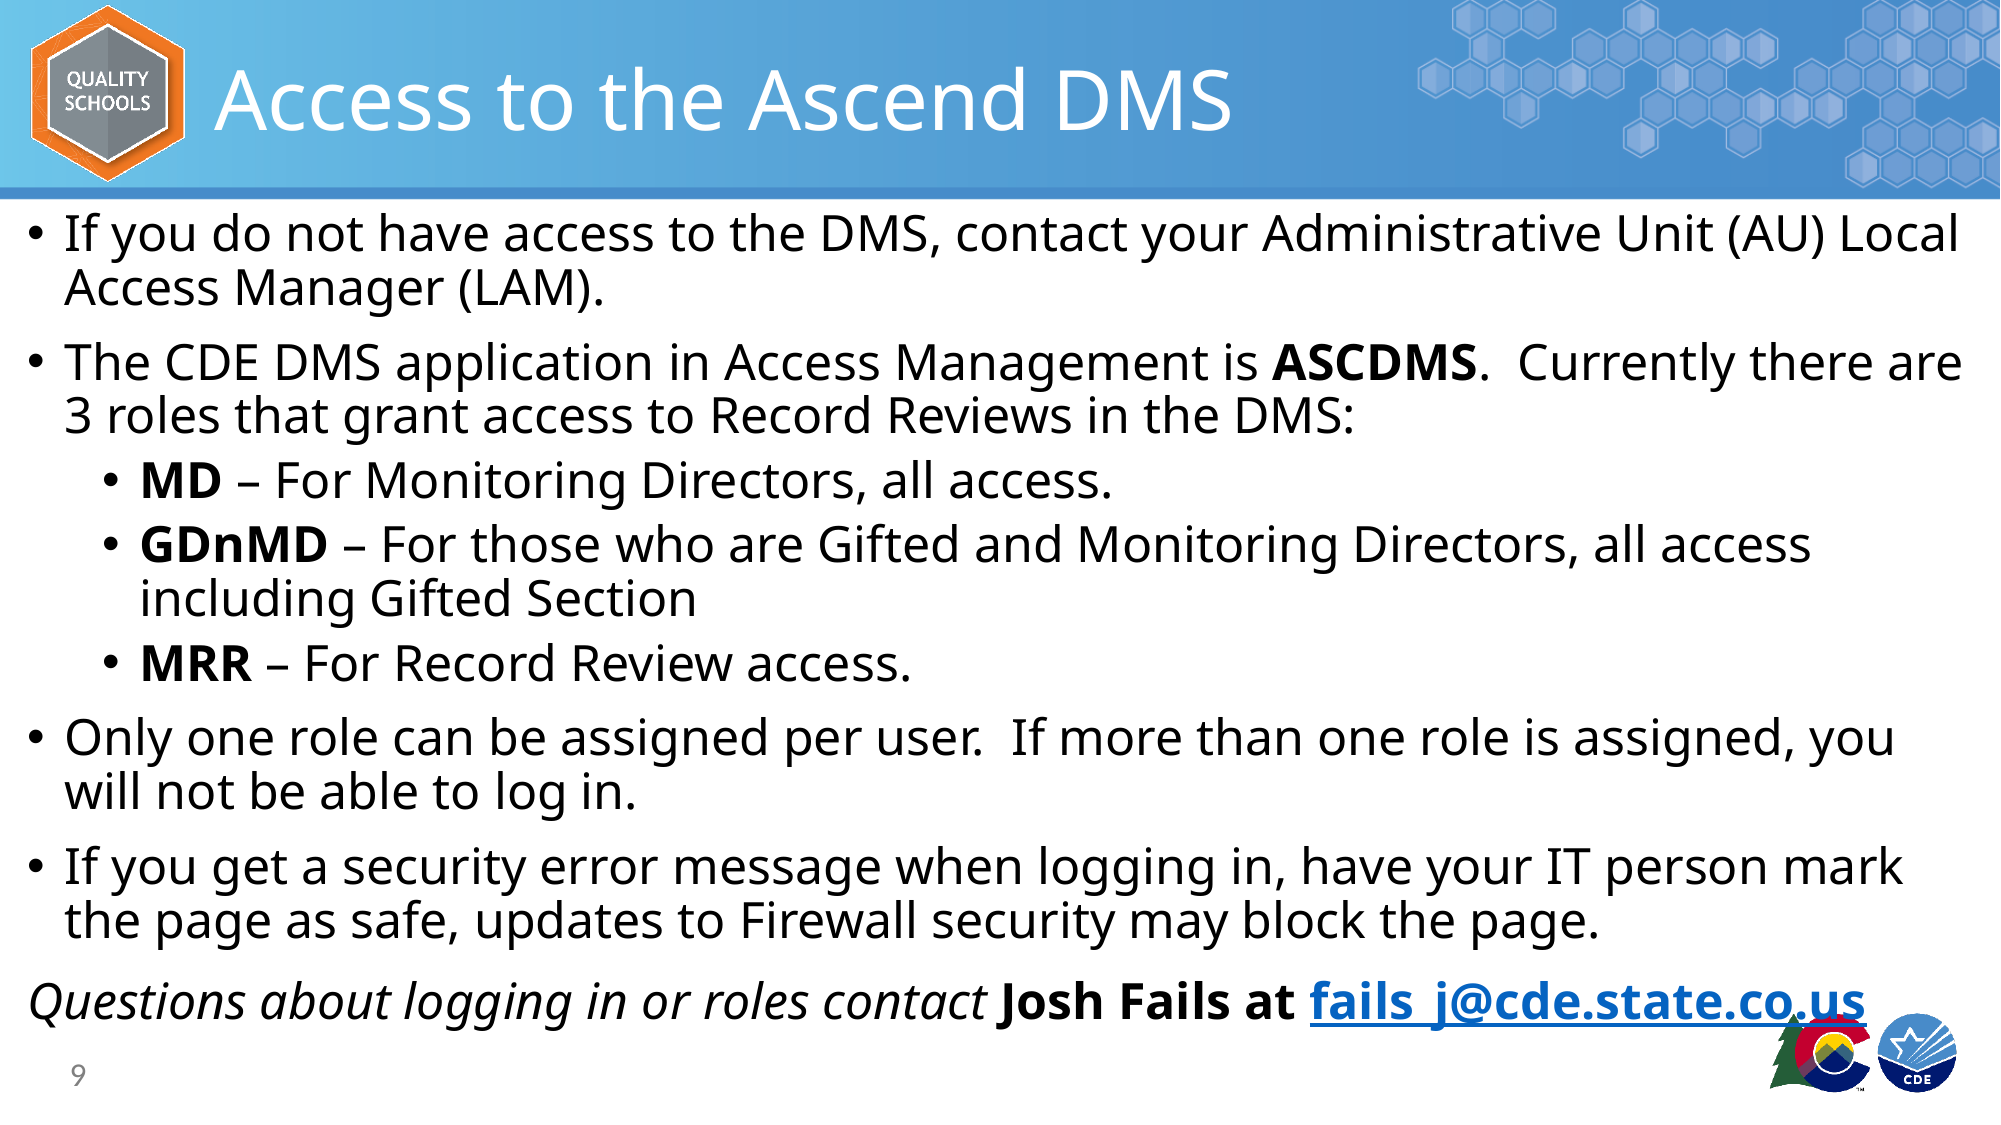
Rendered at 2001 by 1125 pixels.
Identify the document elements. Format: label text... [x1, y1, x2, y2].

title Access to the Ascend DMS [214, 58, 1396, 182]
picture [0, 0, 2000, 200]
slide_number 9 [54, 1042, 505, 1103]
list If you do not have access to the DMS, contact your Administrative Unit (AU) Local Access Manager (LAM). The CDE DMS application in Access Management is ASCDMS. Currently there are 3 roles that grant access to Record Reviews in the DMS: MD – For Monitoring Directors, all access. GDnMD – For those who are Gifted and Monitoring Directors, all access including Gifted Section MRR – For Record Review access. Only one role can be assigned per user. If more than one role is assigned, you will not be able to log in. If you get a security error message when logging in, have your IT person mark the page as safe, updates to Firewall security may block the page. Questions about logging in or roles contact Josh Fails at fails_j@cde.state.co.us [26, 207, 1973, 957]
picture [1768, 1012, 1957, 1093]
